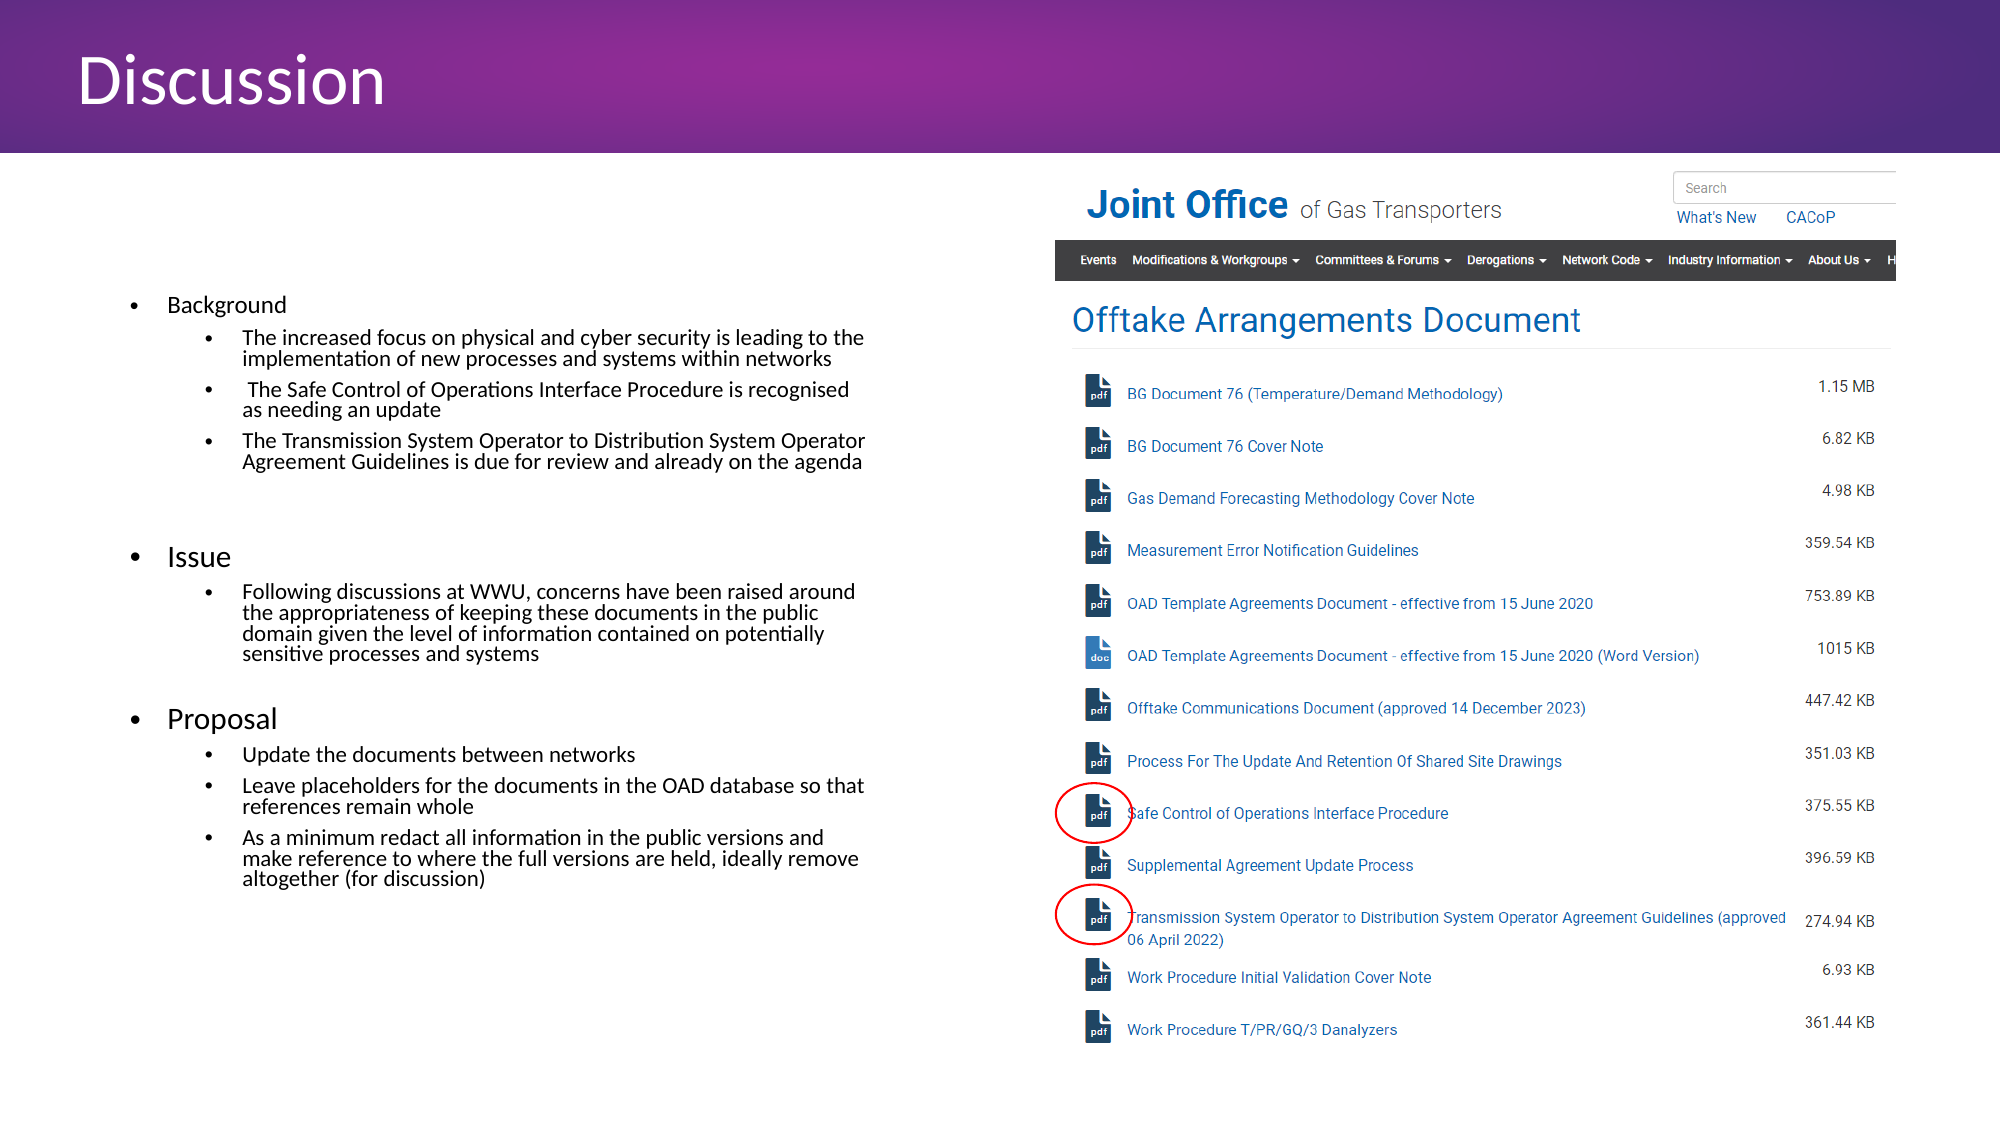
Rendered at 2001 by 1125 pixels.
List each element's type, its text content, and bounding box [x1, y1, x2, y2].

text_box Discussion [62, 153, 1886, 158]
list Background The increased focus on physical and cyber security is leading to the implementation of new processes and systems within networks The Safe Control of Operations Interface Procedure is recognised as needing an update The Transmission System Operator to Distribution System Operator Agreement Guidelines is due for review and already on the agenda Issue Following discussions at WWU, concerns have been raised around the appropriateness of keeping these documents in the public domain given the level of information contained on potentially sensitive processes and systems Proposal Update the documents between networks Leave placeholders for the documents in the OAD database so that references remain whole As a minimum redact all information in the public versions and make reference to where the full versions are held, ideally remove altogether (for discussion) [114, 288, 887, 1003]
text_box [0, 0, 2000, 153]
picture [1055, 170, 1896, 1057]
